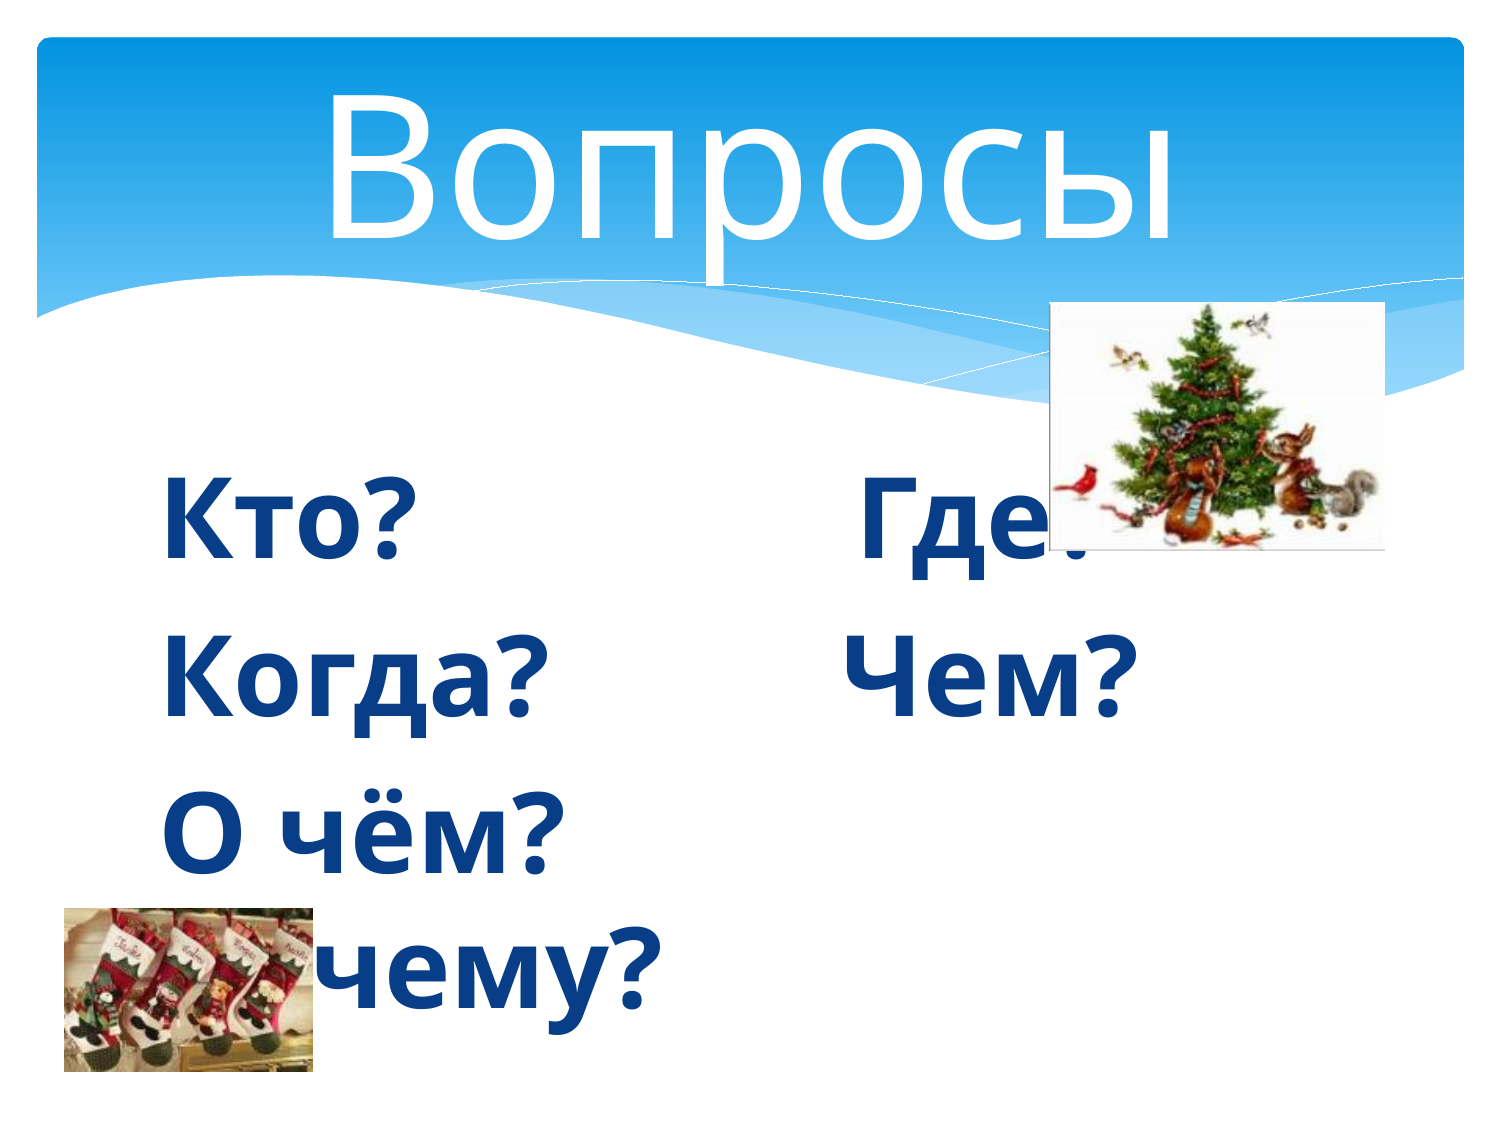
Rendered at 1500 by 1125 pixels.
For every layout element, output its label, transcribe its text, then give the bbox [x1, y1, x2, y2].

picture [1049, 302, 1385, 551]
picture [64, 908, 314, 1072]
list Кто? Где? Когда? Чем? О чём? Почему? [143, 438, 1359, 1005]
title Вопросы [75, 55, 1425, 261]
